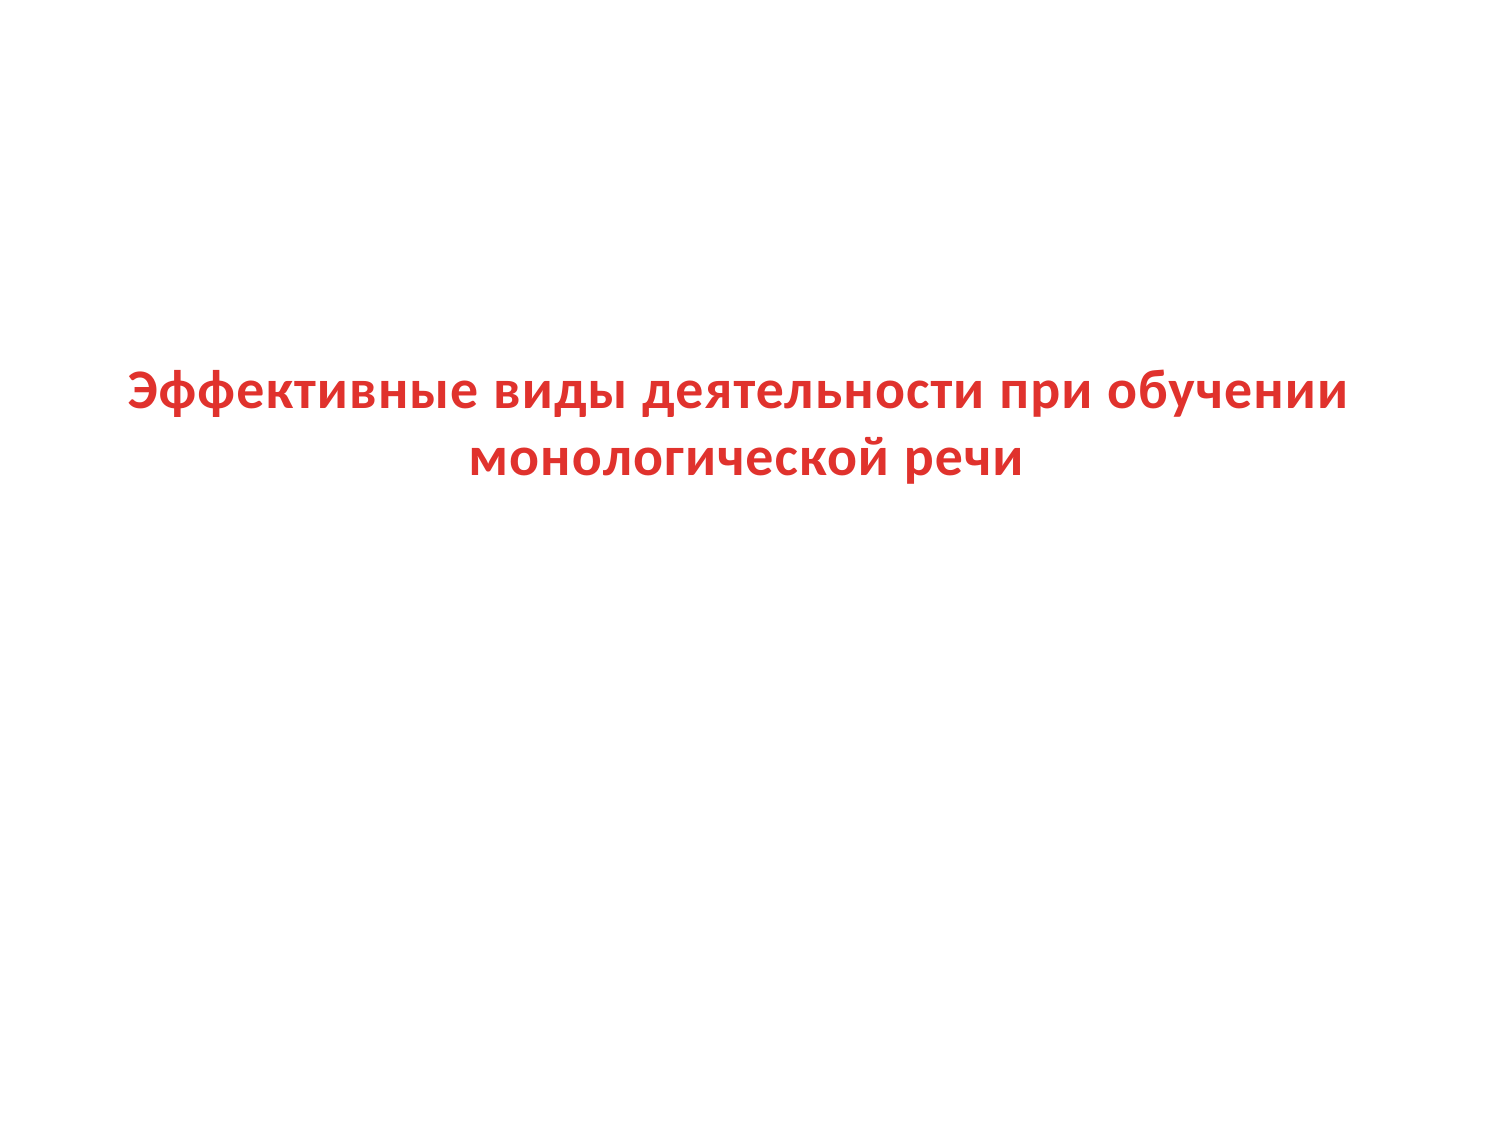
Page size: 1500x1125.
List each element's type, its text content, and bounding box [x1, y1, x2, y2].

title Эффективные виды деятельности при обучении монологической речи [64, 326, 1415, 514]
